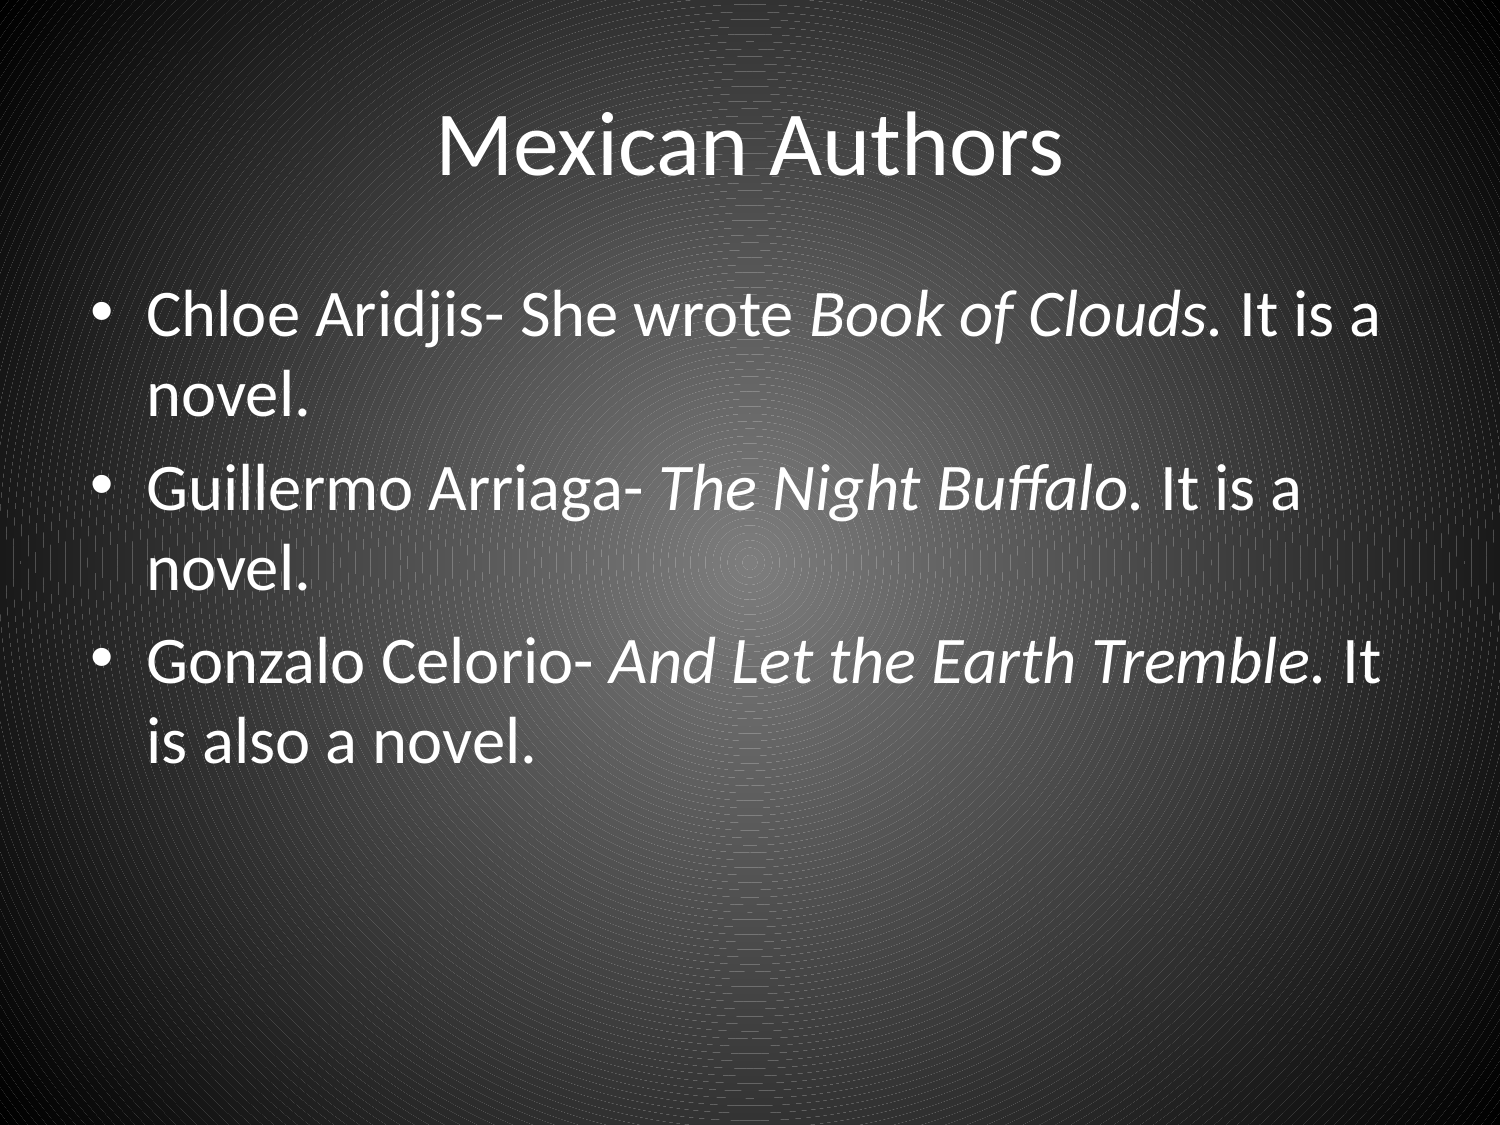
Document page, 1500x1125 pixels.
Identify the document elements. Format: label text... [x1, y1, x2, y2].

list Chloe Aridjis- She wrote Book of Clouds. It is a novel. Guillermo Arriaga- The Night Buffalo. It is a novel. Gonzalo Celorio- And Let the Earth Tremble. It is also a novel. [75, 262, 1425, 1005]
title Mexican Authors [75, 45, 1425, 233]
